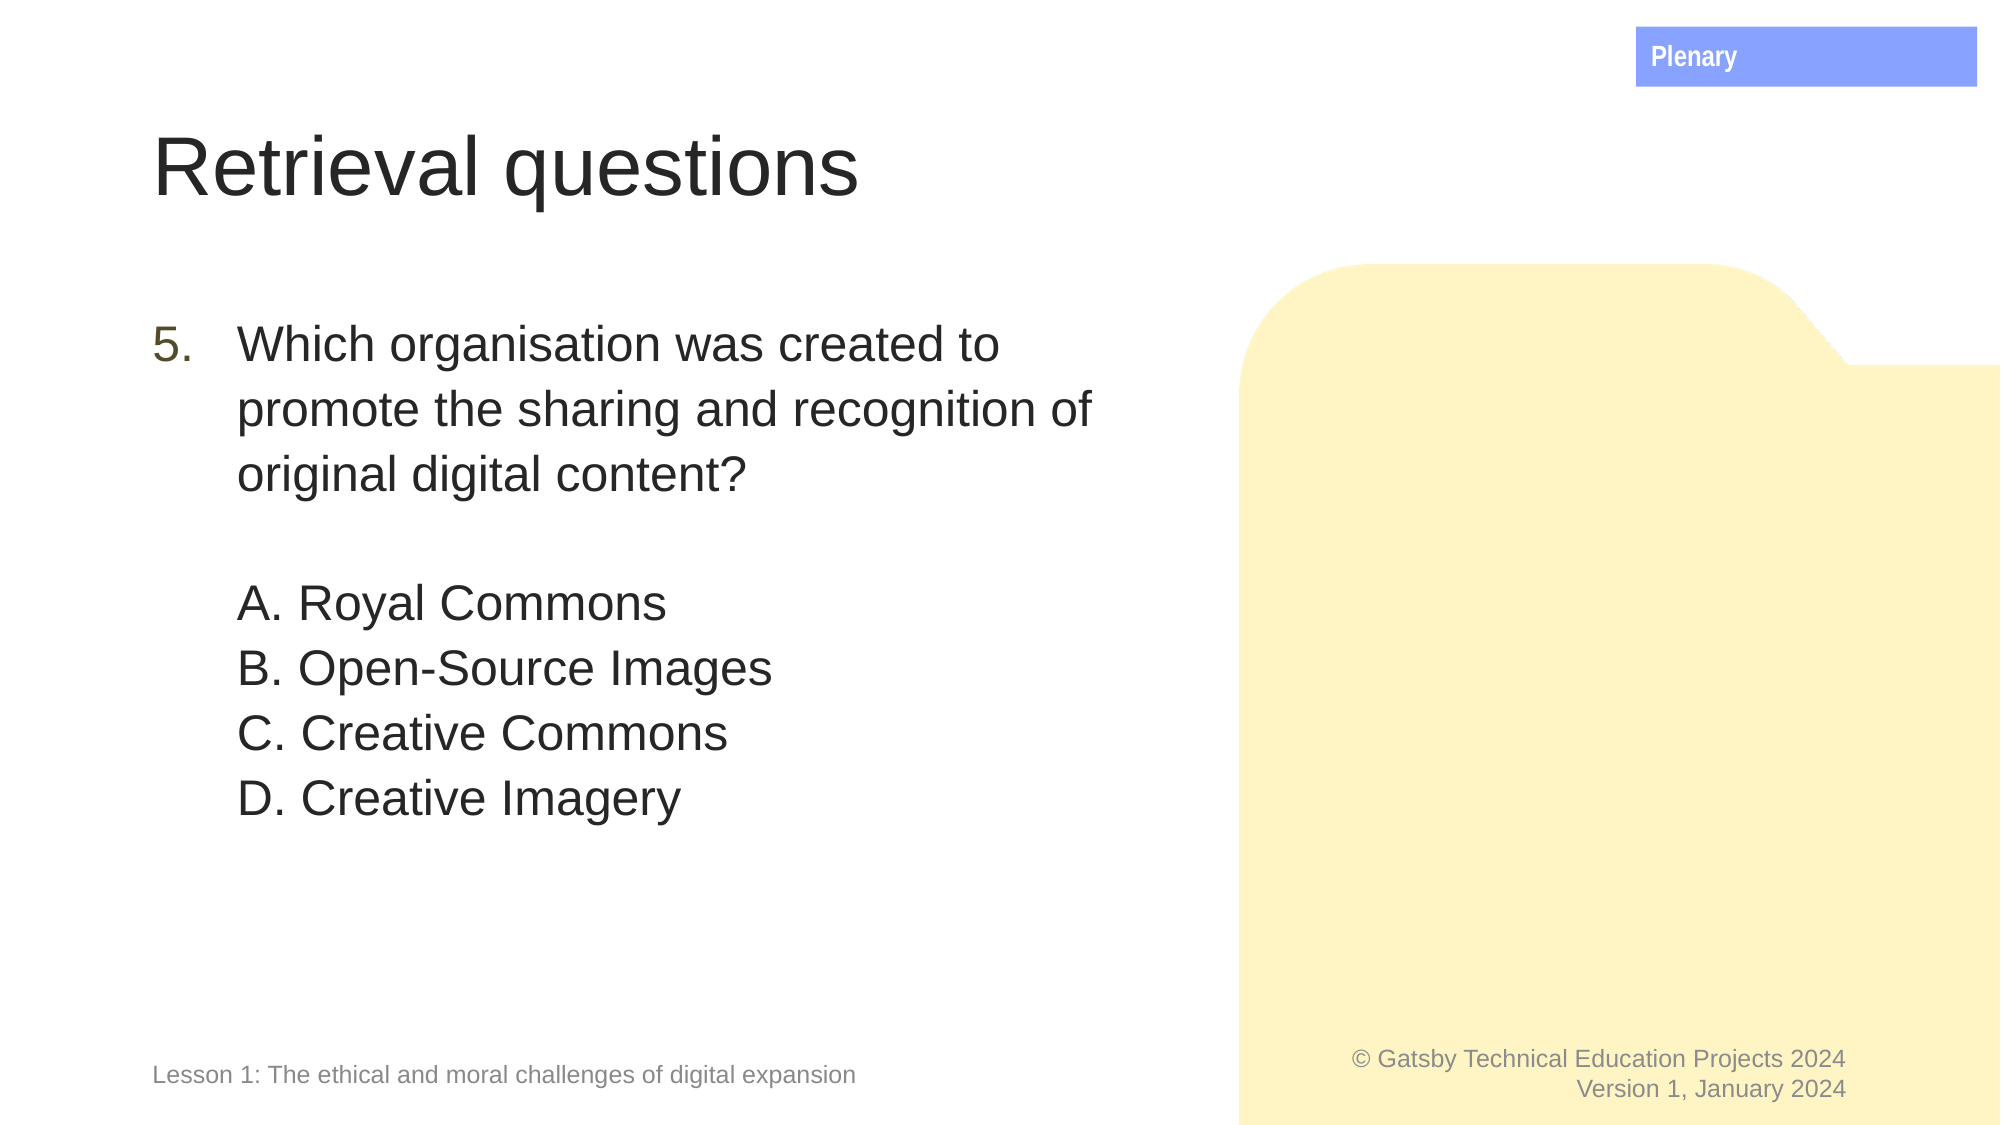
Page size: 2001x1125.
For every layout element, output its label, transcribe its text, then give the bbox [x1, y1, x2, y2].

list Plenary [1636, 26, 1978, 87]
list Lesson 1: The ethical and moral challenges of digital expansion [137, 1042, 906, 1103]
title Retrieval questions [137, 59, 1863, 278]
picture [1239, 264, 2000, 1125]
list Which organisation was created to promote the sharing and recognition of original digital content? A. Royal Commons B. Open-Source Images C. Creative Commons D. Creative Imagery [137, 299, 1188, 1014]
